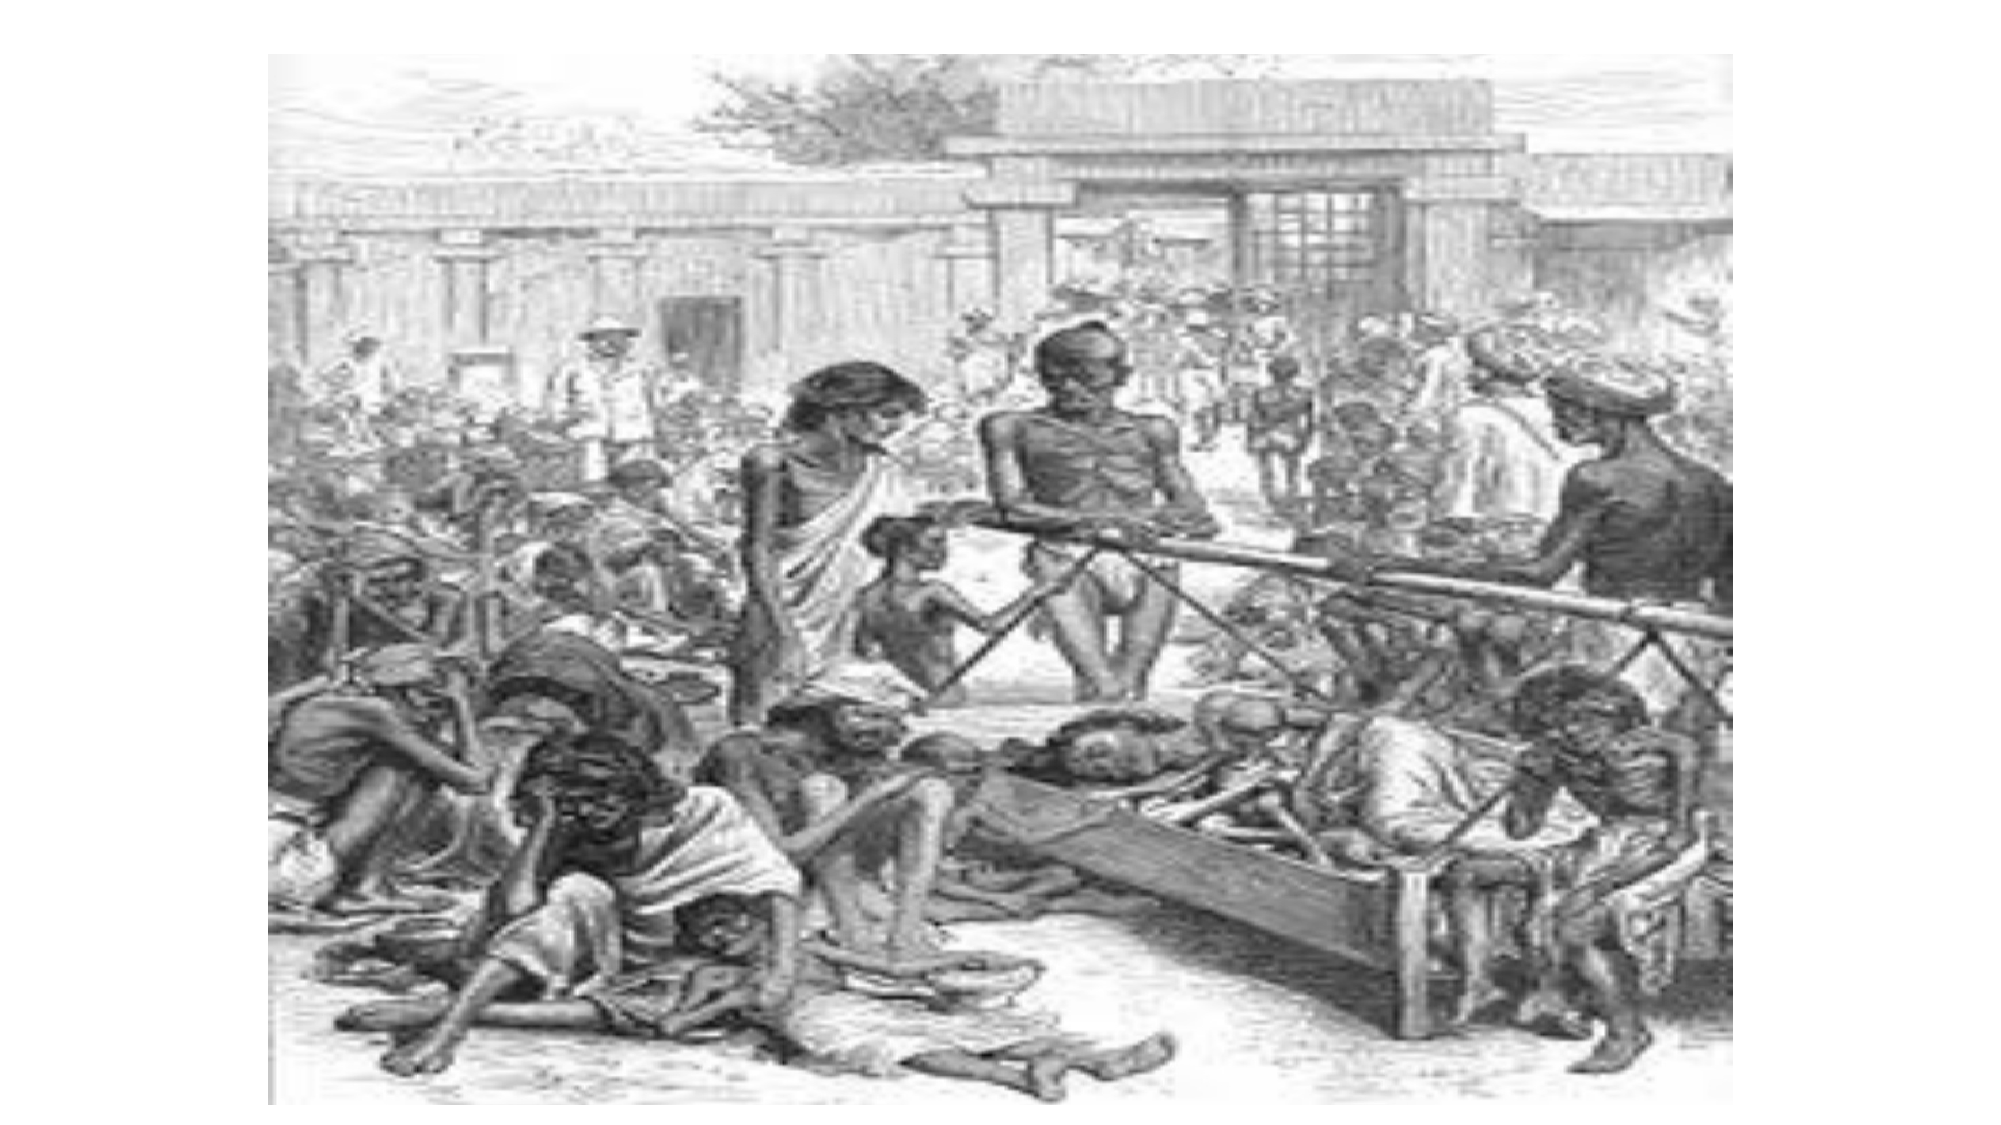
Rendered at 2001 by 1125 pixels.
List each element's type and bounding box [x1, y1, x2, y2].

picture [268, 54, 1733, 1105]
